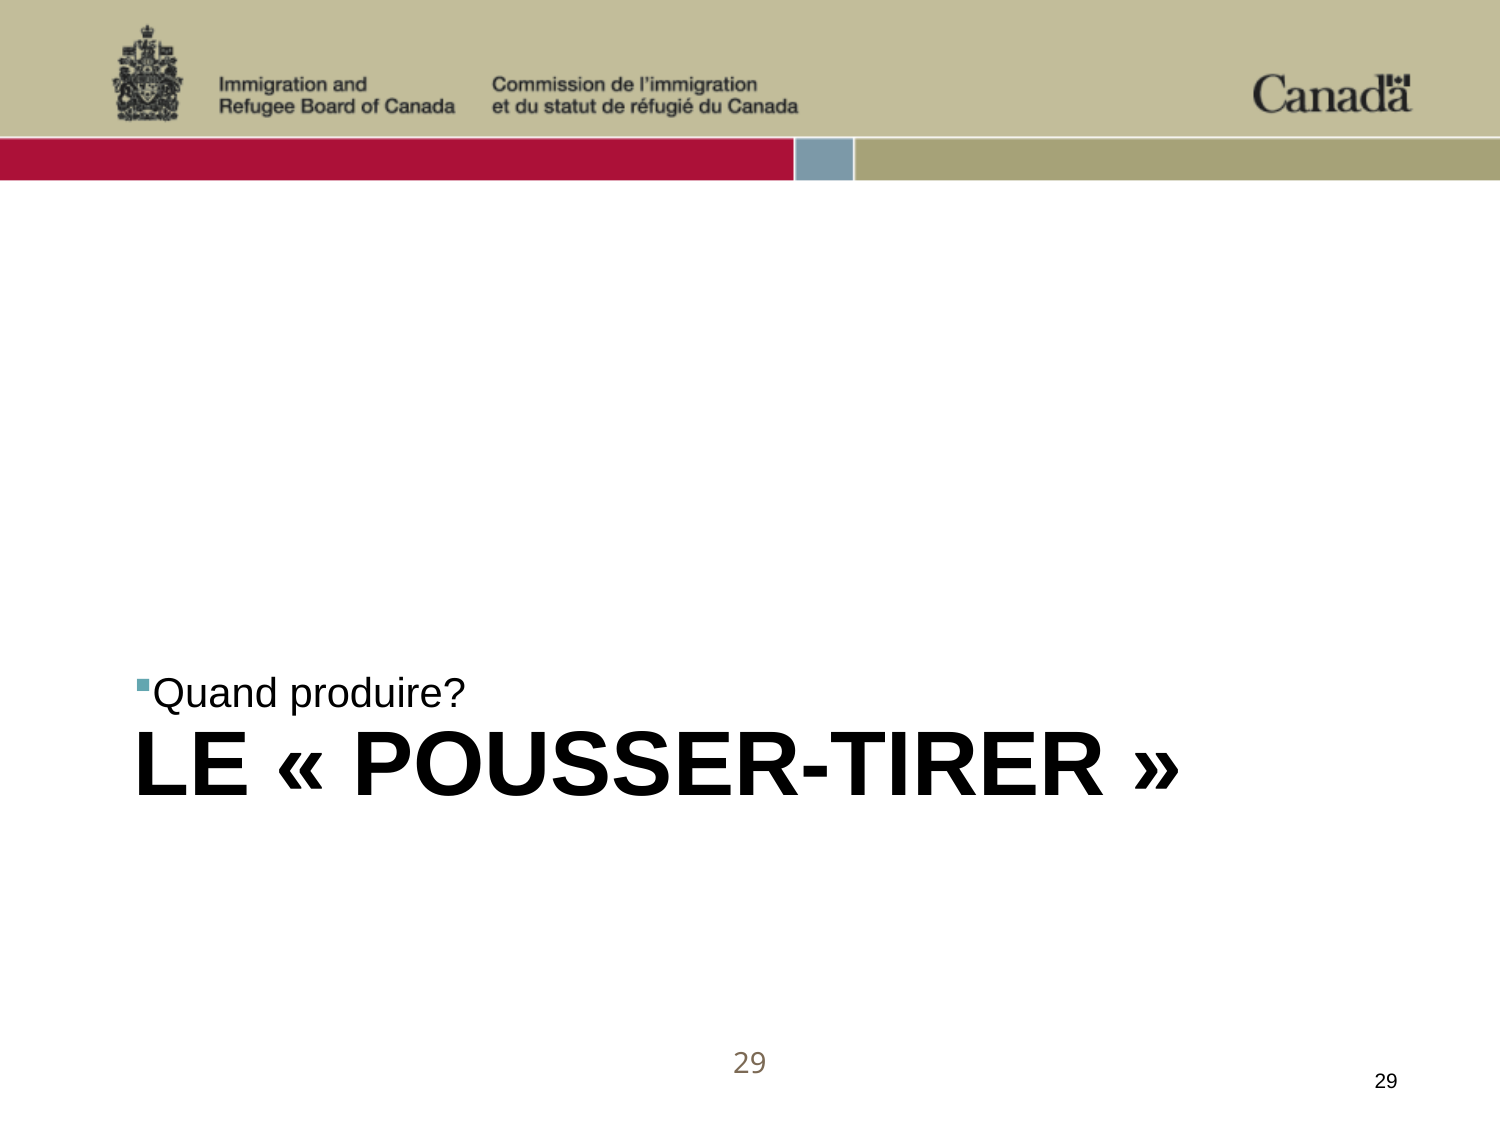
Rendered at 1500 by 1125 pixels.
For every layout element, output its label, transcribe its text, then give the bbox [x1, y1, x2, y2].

list Quand produire? [118, 476, 1394, 723]
picture [0, 0, 1500, 1125]
slide_number 29 [1099, 1024, 1413, 1101]
title LE « POUSSER-TIRER » [118, 723, 1394, 947]
text_box 29 [593, 1037, 907, 1100]
